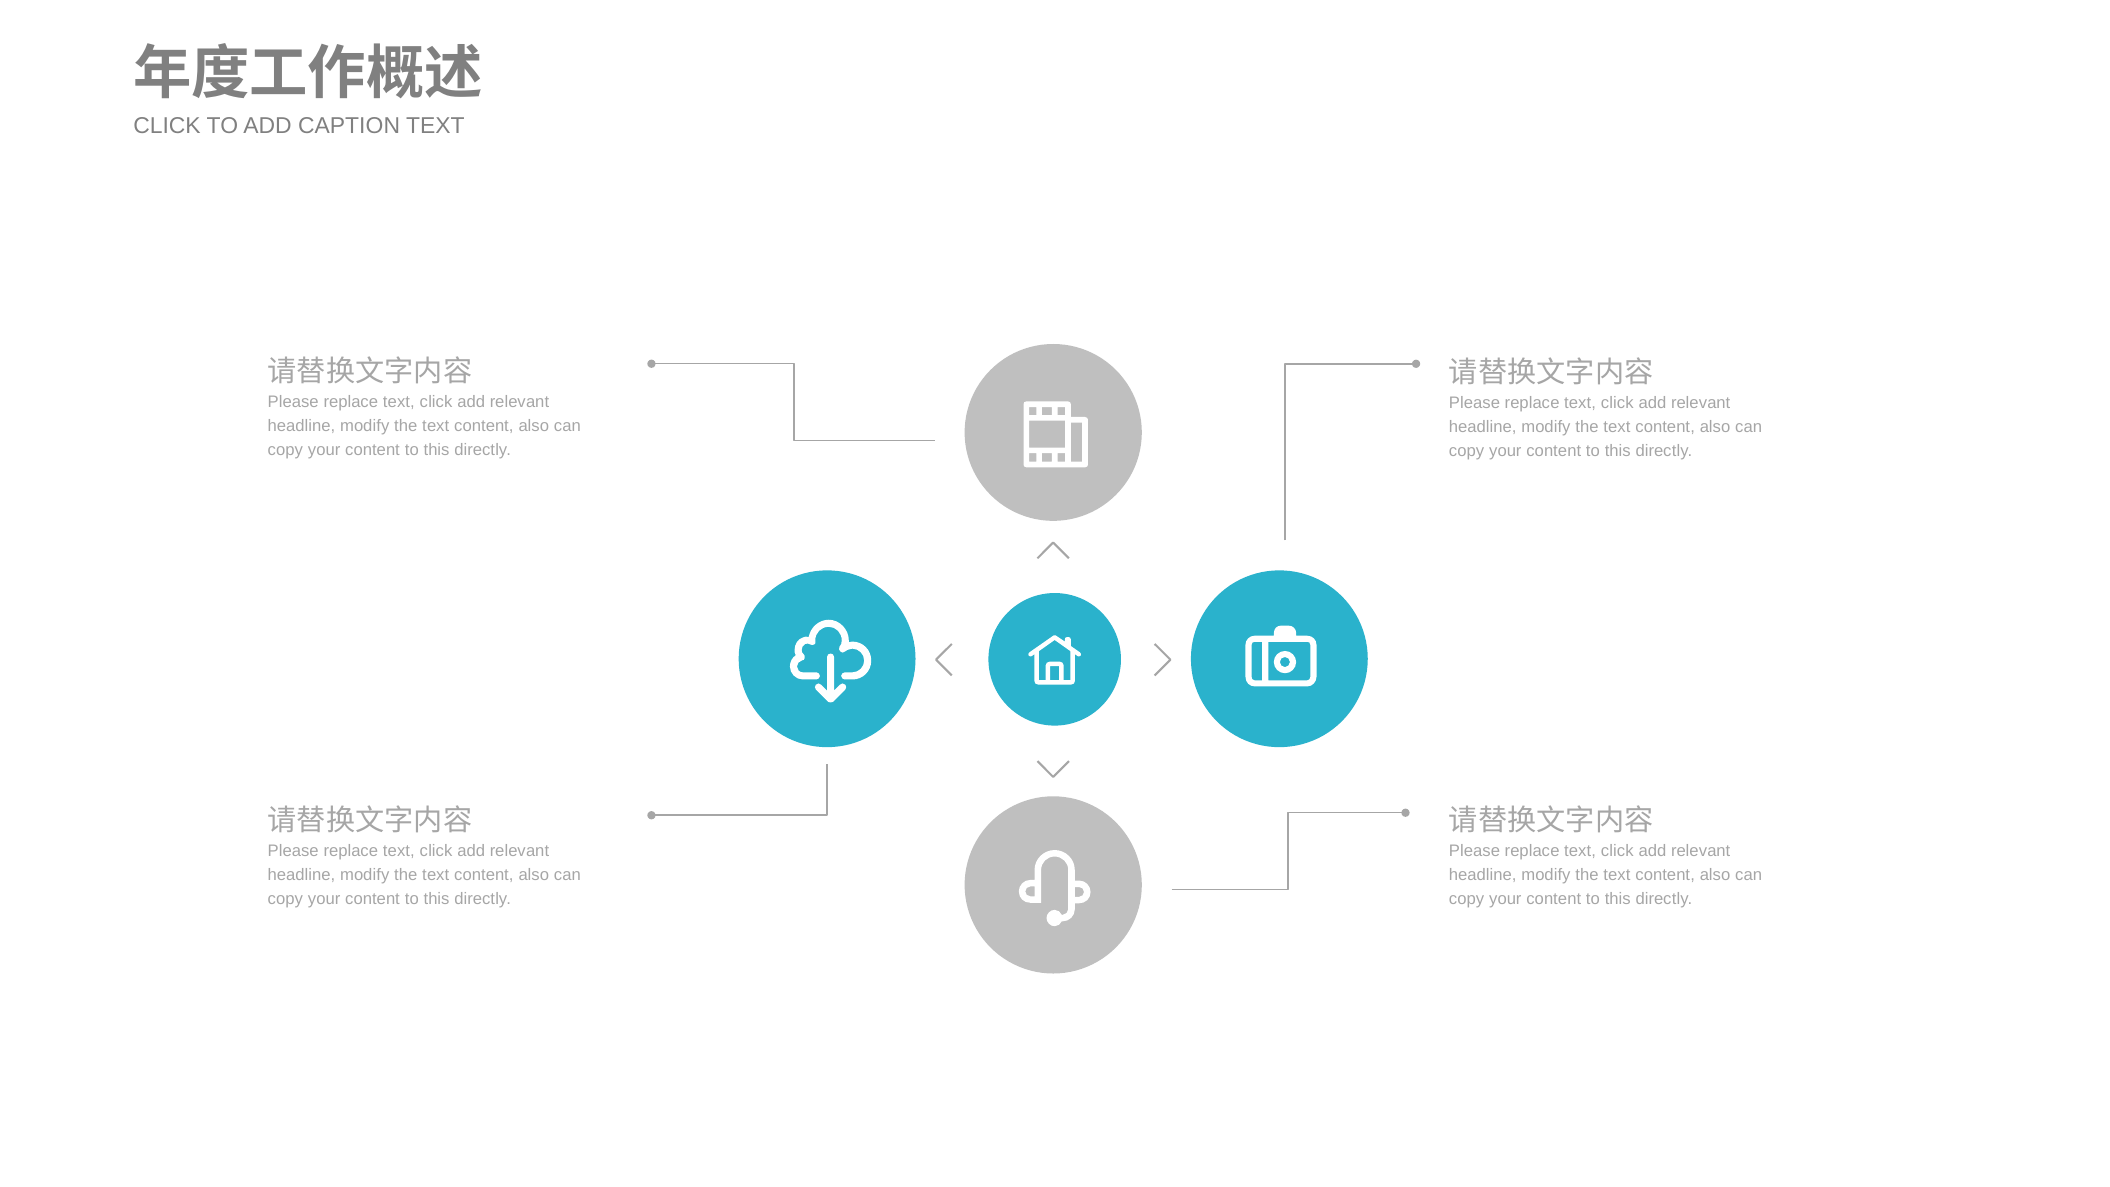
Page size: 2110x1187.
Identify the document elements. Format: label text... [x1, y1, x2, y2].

text_box [988, 593, 1121, 726]
text_box [1190, 570, 1368, 748]
text_box [1028, 635, 1081, 685]
text_box 请替换文字内容 Please replace text, click add relevant headline, modify the text content, also can copy your content to this directly. [267, 345, 617, 460]
text_box [936, 643, 952, 676]
text_box [647, 359, 935, 442]
text_box [1023, 401, 1088, 468]
text_box [964, 343, 1142, 521]
text_box 请替换文字内容 Please replace text, click add relevant headline, modify the text content, also can copy your content to this directly. [267, 794, 617, 908]
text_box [789, 619, 872, 703]
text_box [1245, 625, 1317, 687]
text_box [1154, 643, 1171, 676]
text_box [1037, 761, 1069, 777]
text_box 请替换文字内容 Please replace text, click add relevant headline, modify the text content, also can copy your content to this directly. [1449, 346, 1798, 460]
text_box [1037, 542, 1069, 559]
text_box [1284, 359, 1421, 541]
text_box CLICK TO ADD CAPTION TEXT [133, 110, 513, 138]
text_box [1171, 808, 1410, 891]
text_box [647, 764, 828, 820]
text_box [738, 570, 916, 748]
text_box 请替换文字内容 Please replace text, click add relevant headline, modify the text content, also can copy your content to this directly. [1449, 794, 1798, 908]
text_box 年度工作概述 [133, 35, 513, 106]
text_box [1018, 850, 1091, 927]
text_box [964, 796, 1142, 974]
